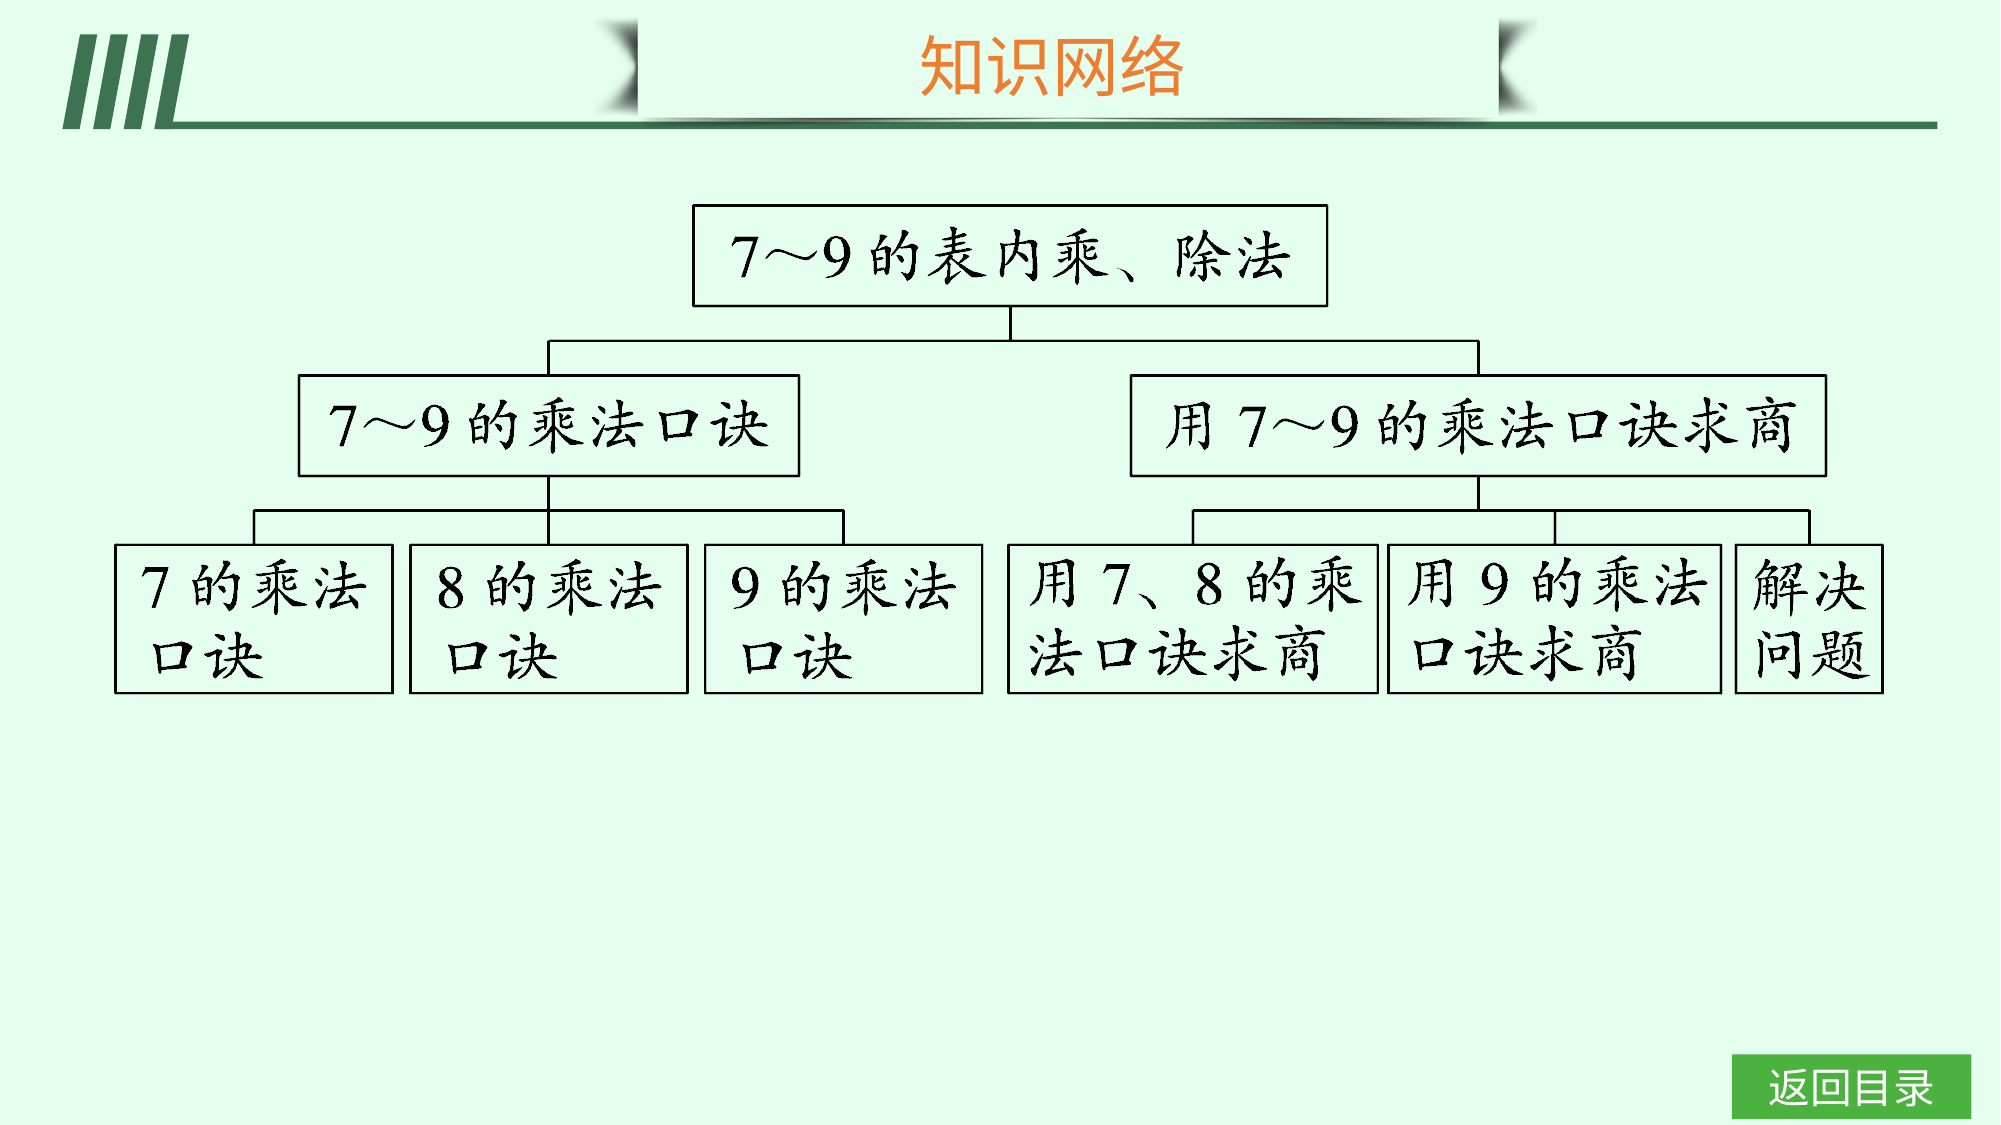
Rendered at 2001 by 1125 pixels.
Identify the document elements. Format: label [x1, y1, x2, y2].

text_box [594, 16, 1537, 127]
text_box [62, 34, 1938, 130]
picture [110, 200, 1884, 695]
